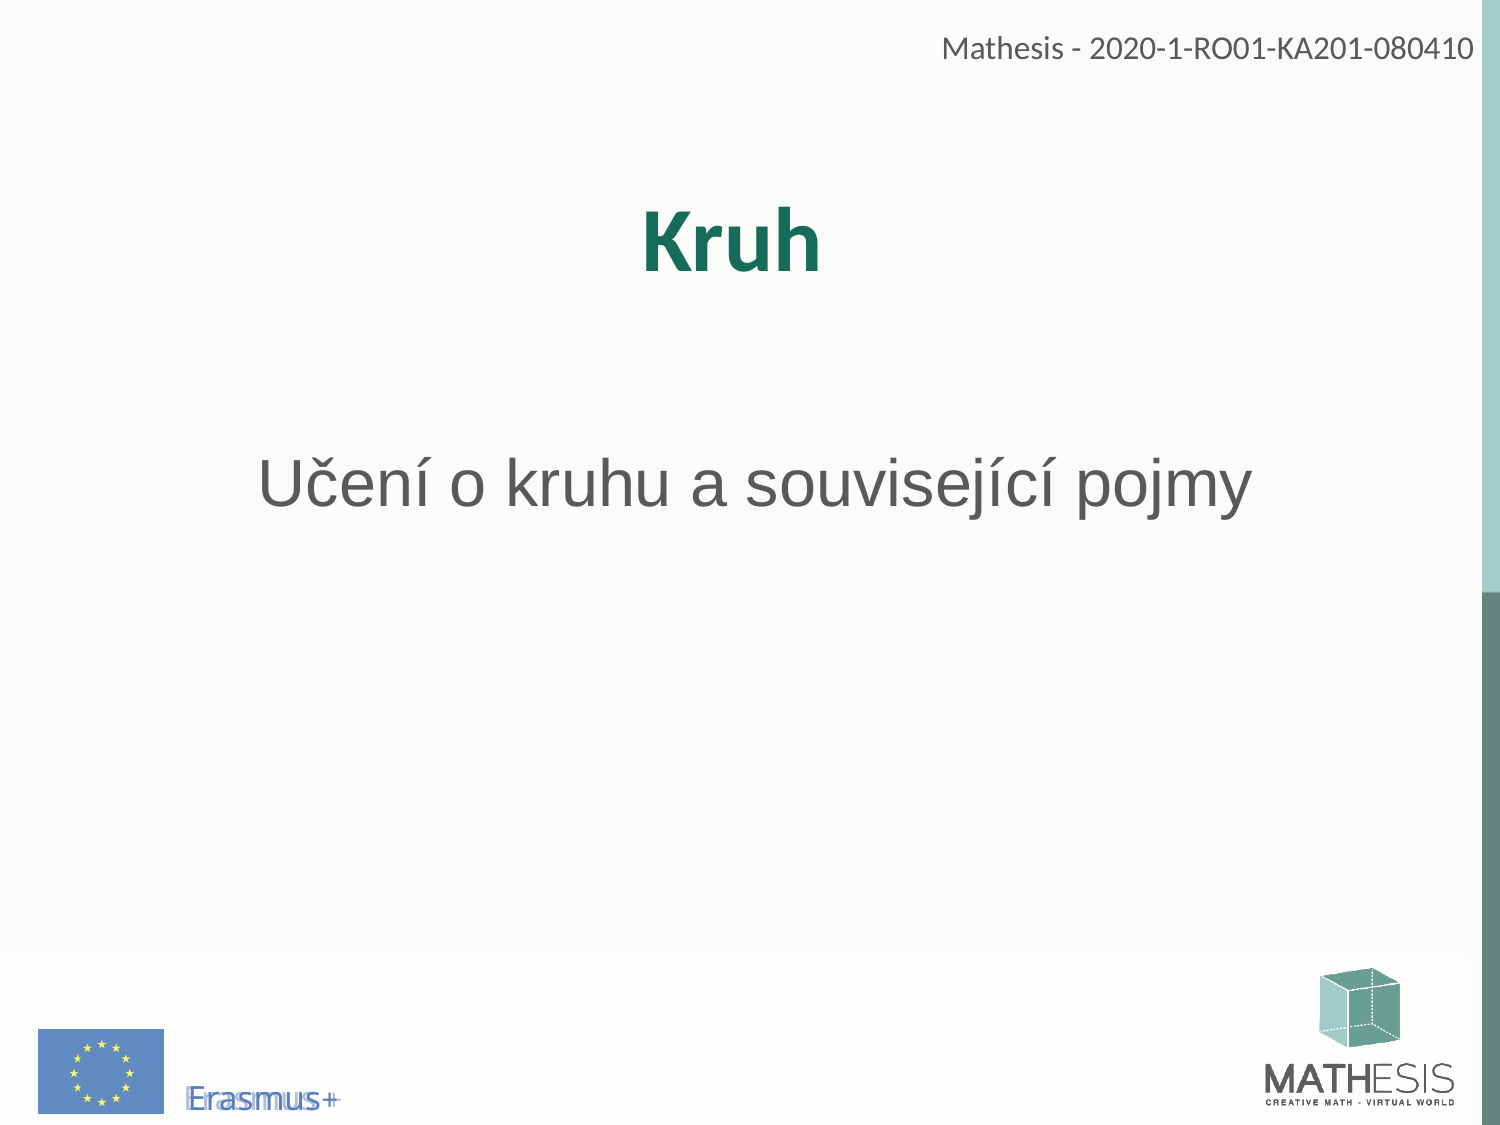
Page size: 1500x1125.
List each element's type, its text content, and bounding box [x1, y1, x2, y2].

subtitle Učení o kruhu a související pojmy [53, 432, 1459, 721]
title Kruh [53, 172, 1412, 414]
